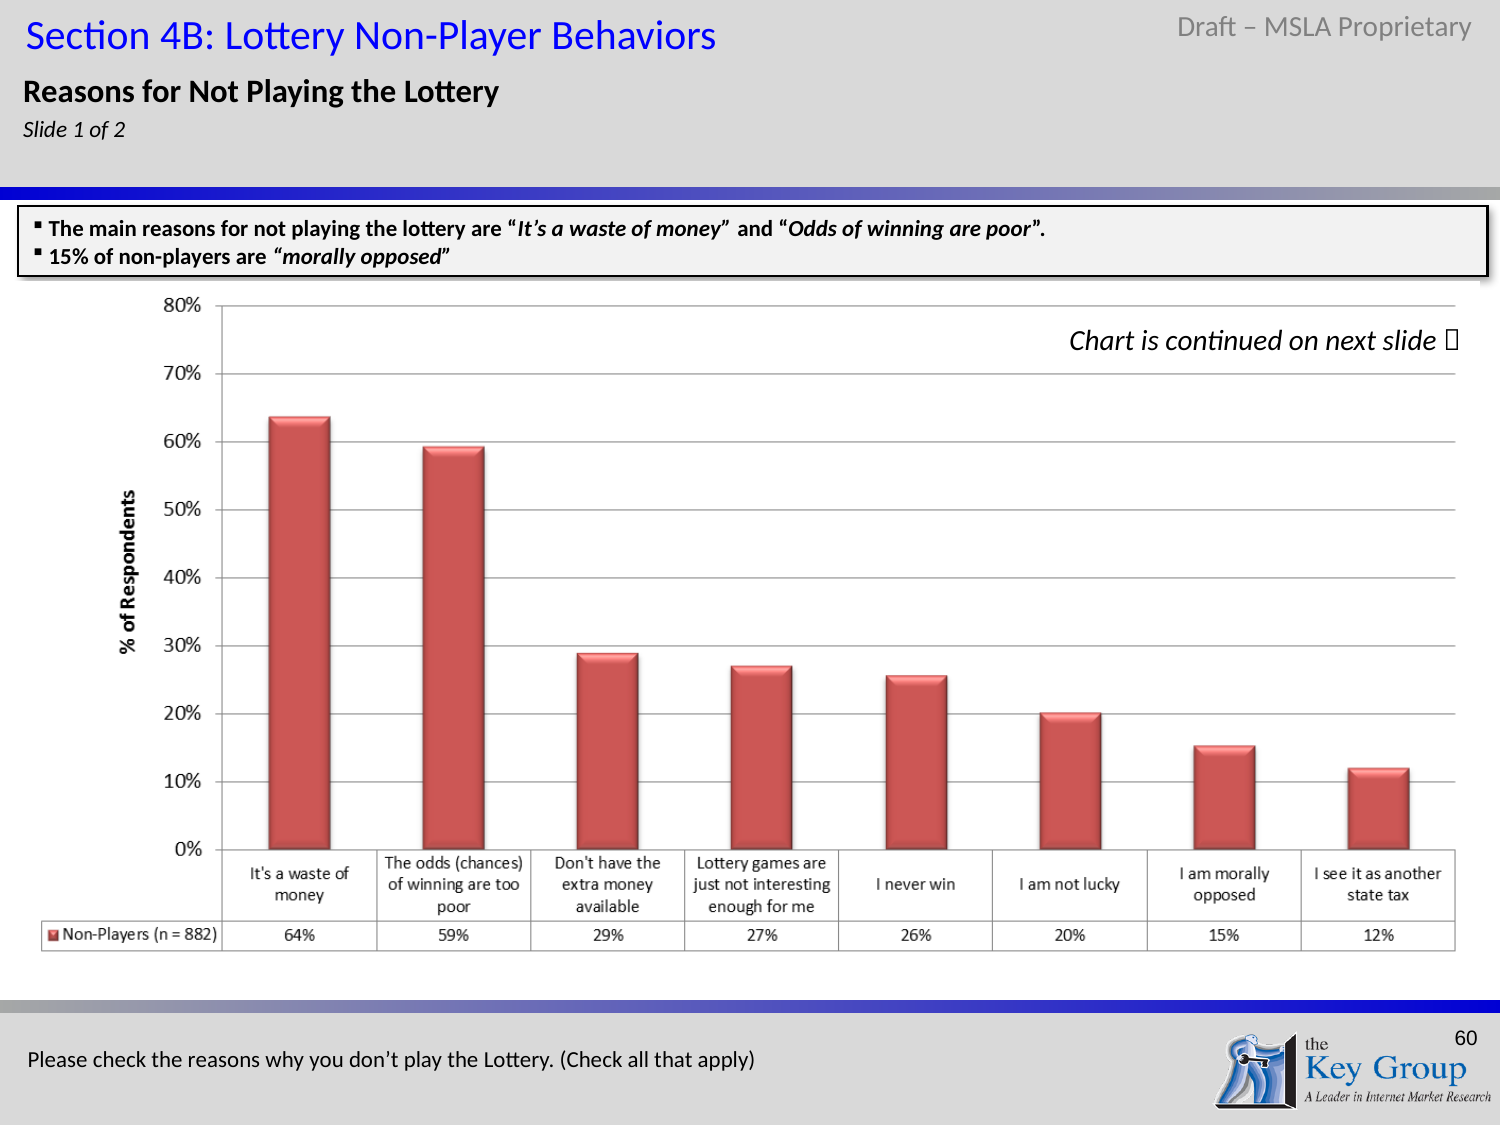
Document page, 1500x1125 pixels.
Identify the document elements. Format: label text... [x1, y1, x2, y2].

list Reasons for Not Playing the Lottery Slide 1 of 2 [8, 62, 1500, 150]
list Section 4B: Lottery Non-Player Behaviors [10, 0, 1500, 62]
table_cell 47% [920, 188, 925, 200]
list Please check the reasons why you don’t play the Lottery. (Check all that apply) [12, 1037, 1188, 1086]
picture [1212, 1017, 1500, 1111]
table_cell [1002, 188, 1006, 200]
text_box Draft – MSLA Proprietary [1162, 0, 1500, 50]
picture [4, 281, 1480, 961]
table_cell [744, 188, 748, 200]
text_box The main reasons for not playing the lottery are “It’s a waste of money” and “Odds of winning are poor”. 15% of non-players are “morally opposed” [18, 206, 1488, 277]
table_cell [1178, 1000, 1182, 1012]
